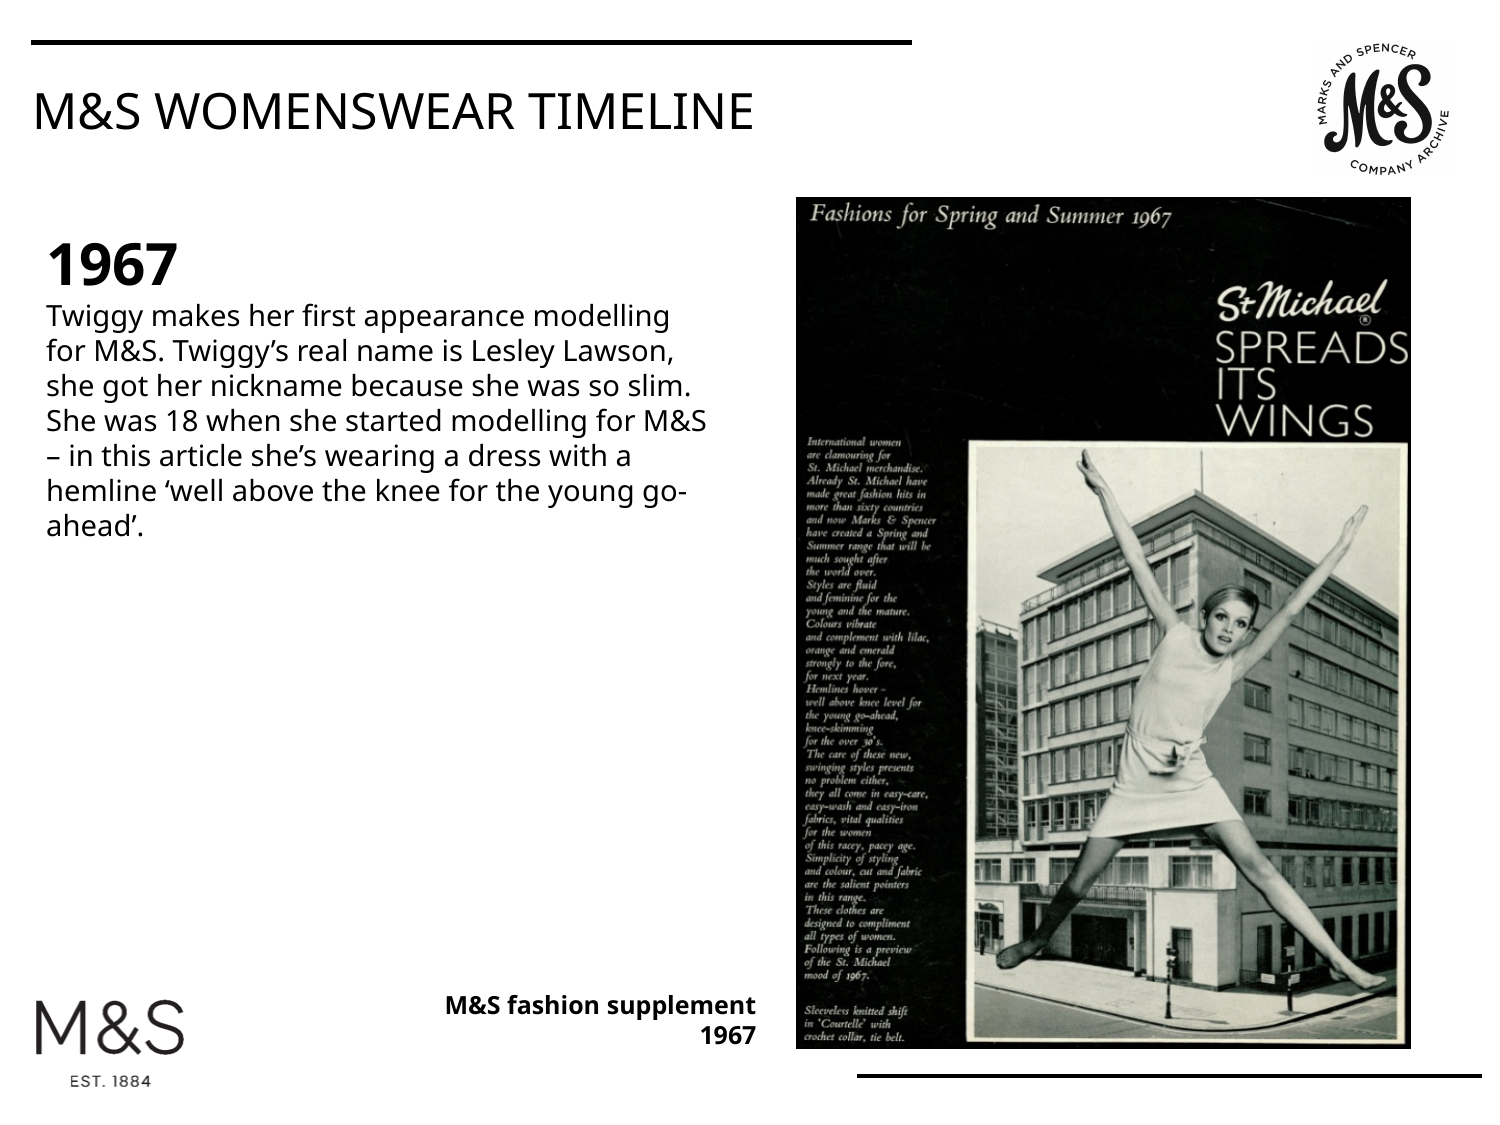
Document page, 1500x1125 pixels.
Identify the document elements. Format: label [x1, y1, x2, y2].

text_box [17, 42, 1483, 1092]
